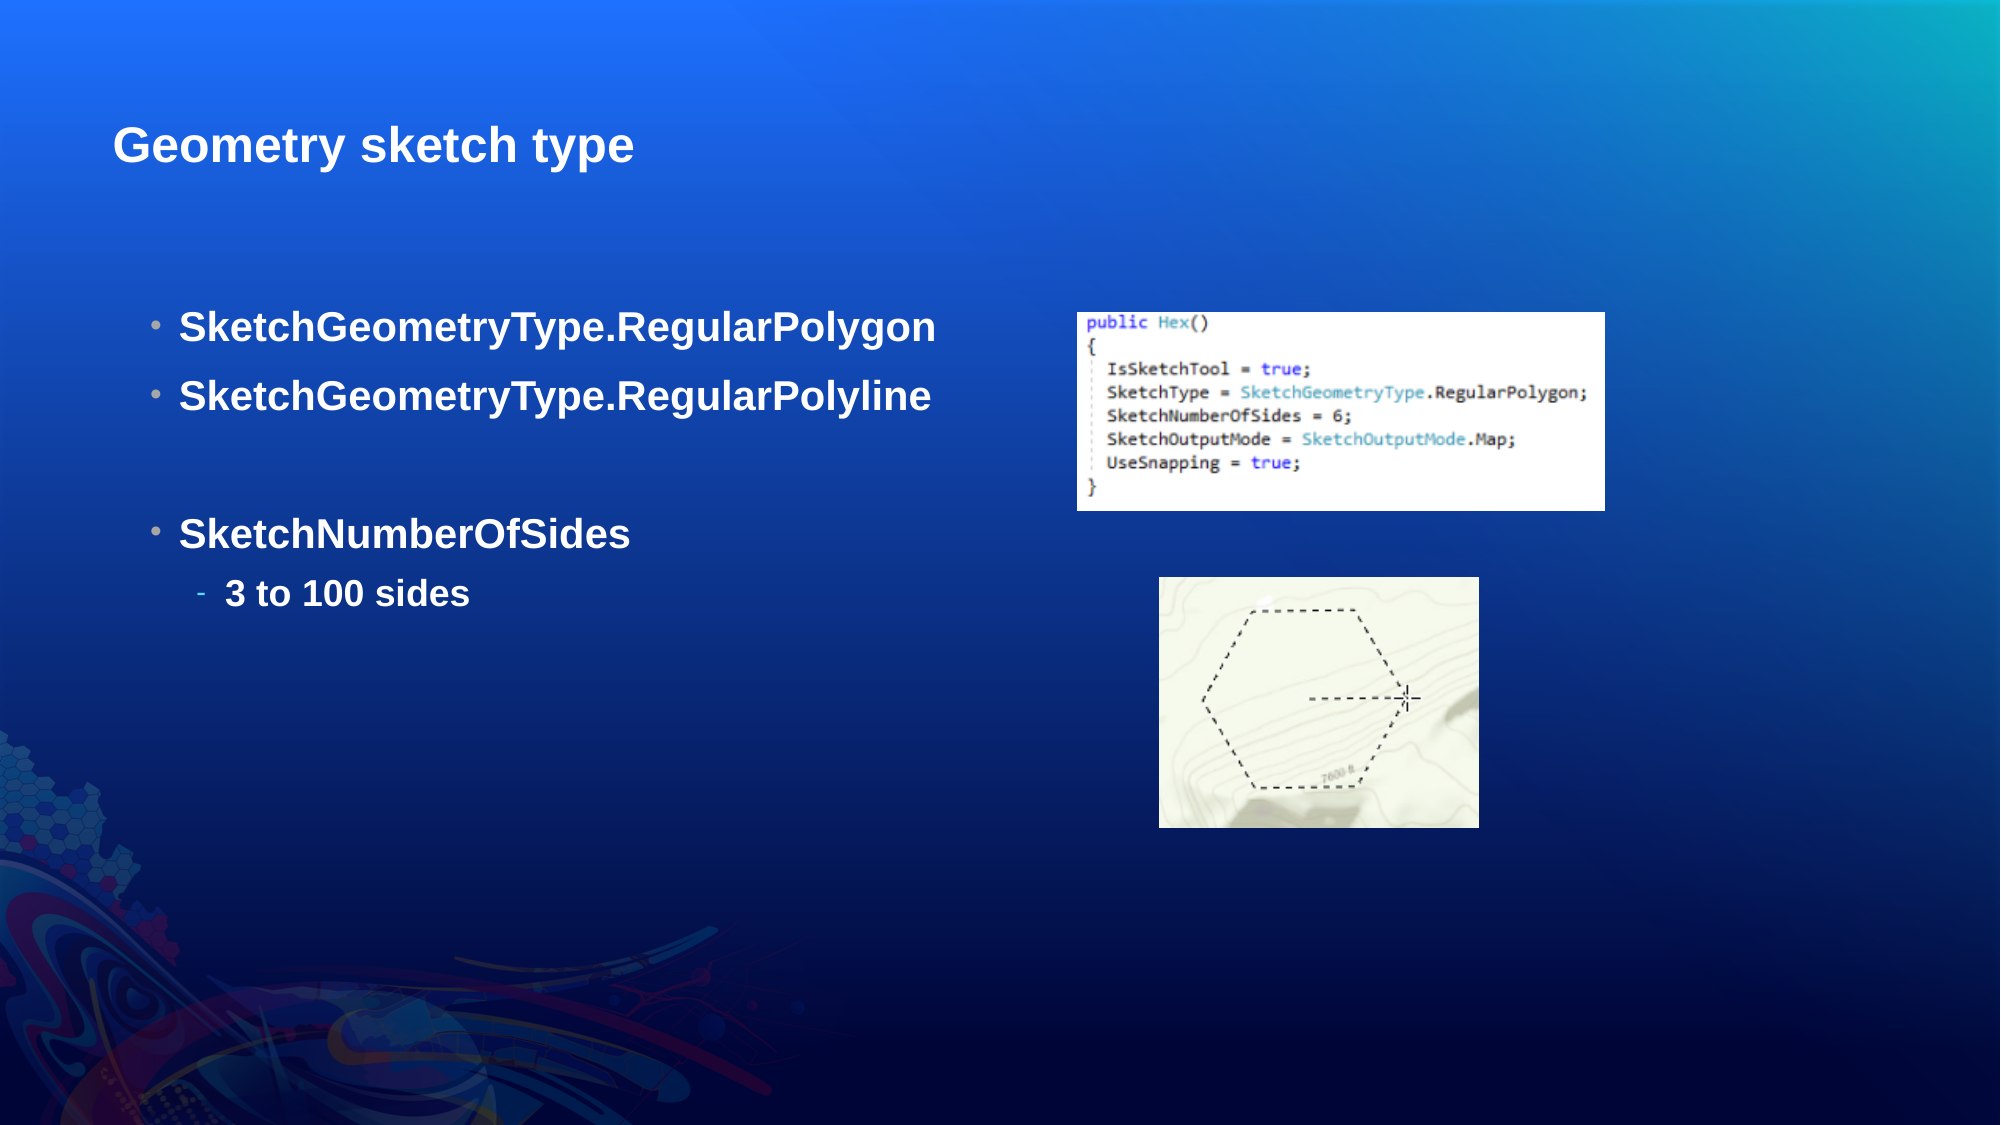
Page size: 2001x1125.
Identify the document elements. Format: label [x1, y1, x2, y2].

text_box [0, 0, 2000, 1125]
picture [1159, 576, 1479, 828]
picture [1077, 311, 1605, 511]
